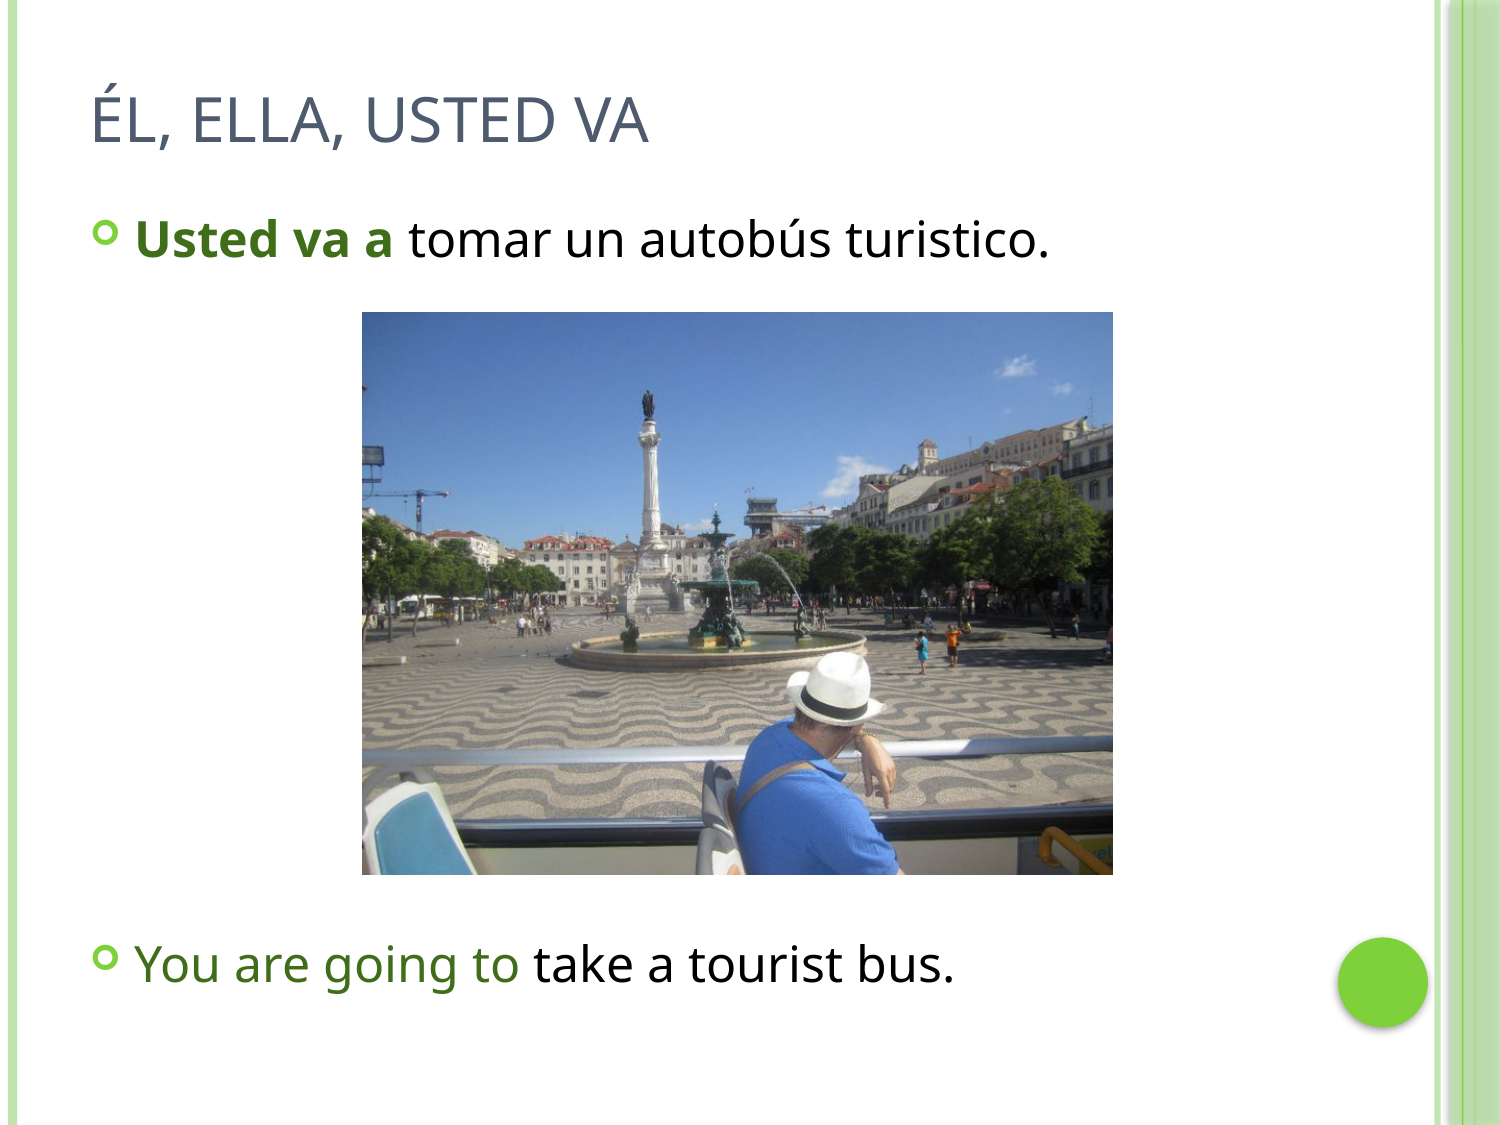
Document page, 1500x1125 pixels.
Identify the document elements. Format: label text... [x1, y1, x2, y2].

list Usted va a tomar un autobús turistico. You are going to take a tourist bus. [75, 200, 1300, 1062]
title Él, Ella, Usted va [75, 37, 1300, 163]
picture [361, 311, 1113, 876]
